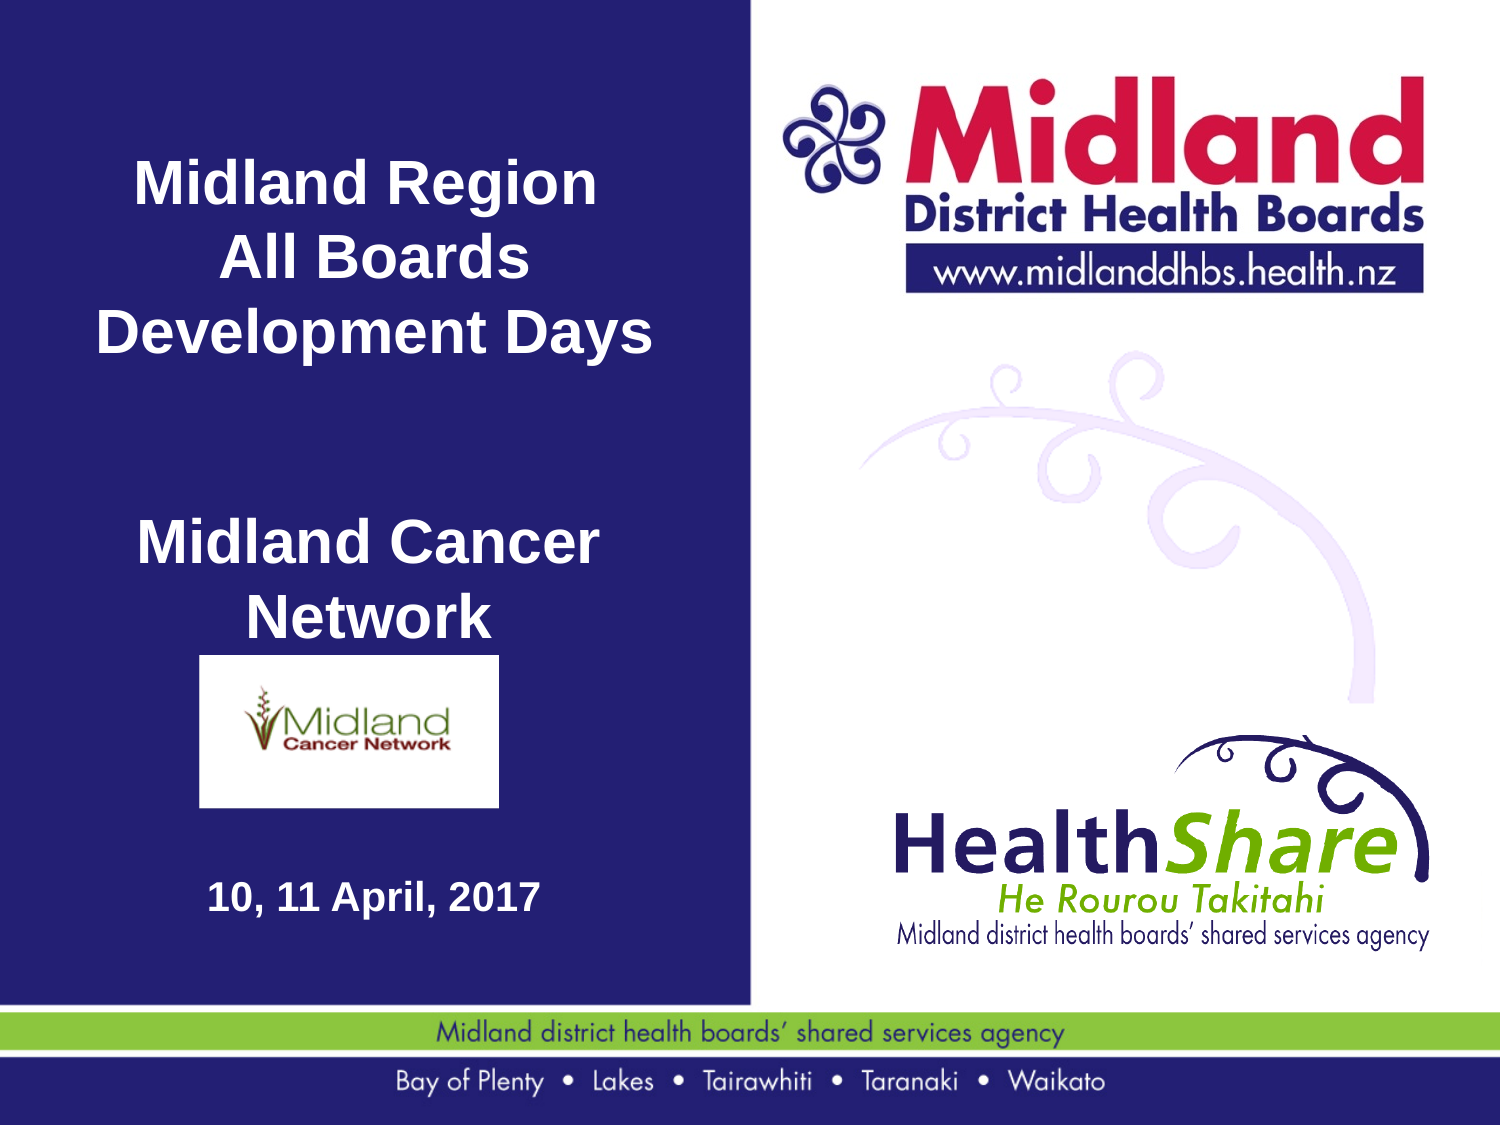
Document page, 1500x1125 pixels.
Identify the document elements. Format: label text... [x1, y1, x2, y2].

text_box [757, 479, 1481, 996]
subtitle 10, 11 April, 2017 [17, 847, 731, 943]
text_box Midland Cancer Network [12, 521, 726, 632]
title Midland Region All Boards Development Days [18, 81, 732, 427]
picture [0, 0, 1500, 1125]
